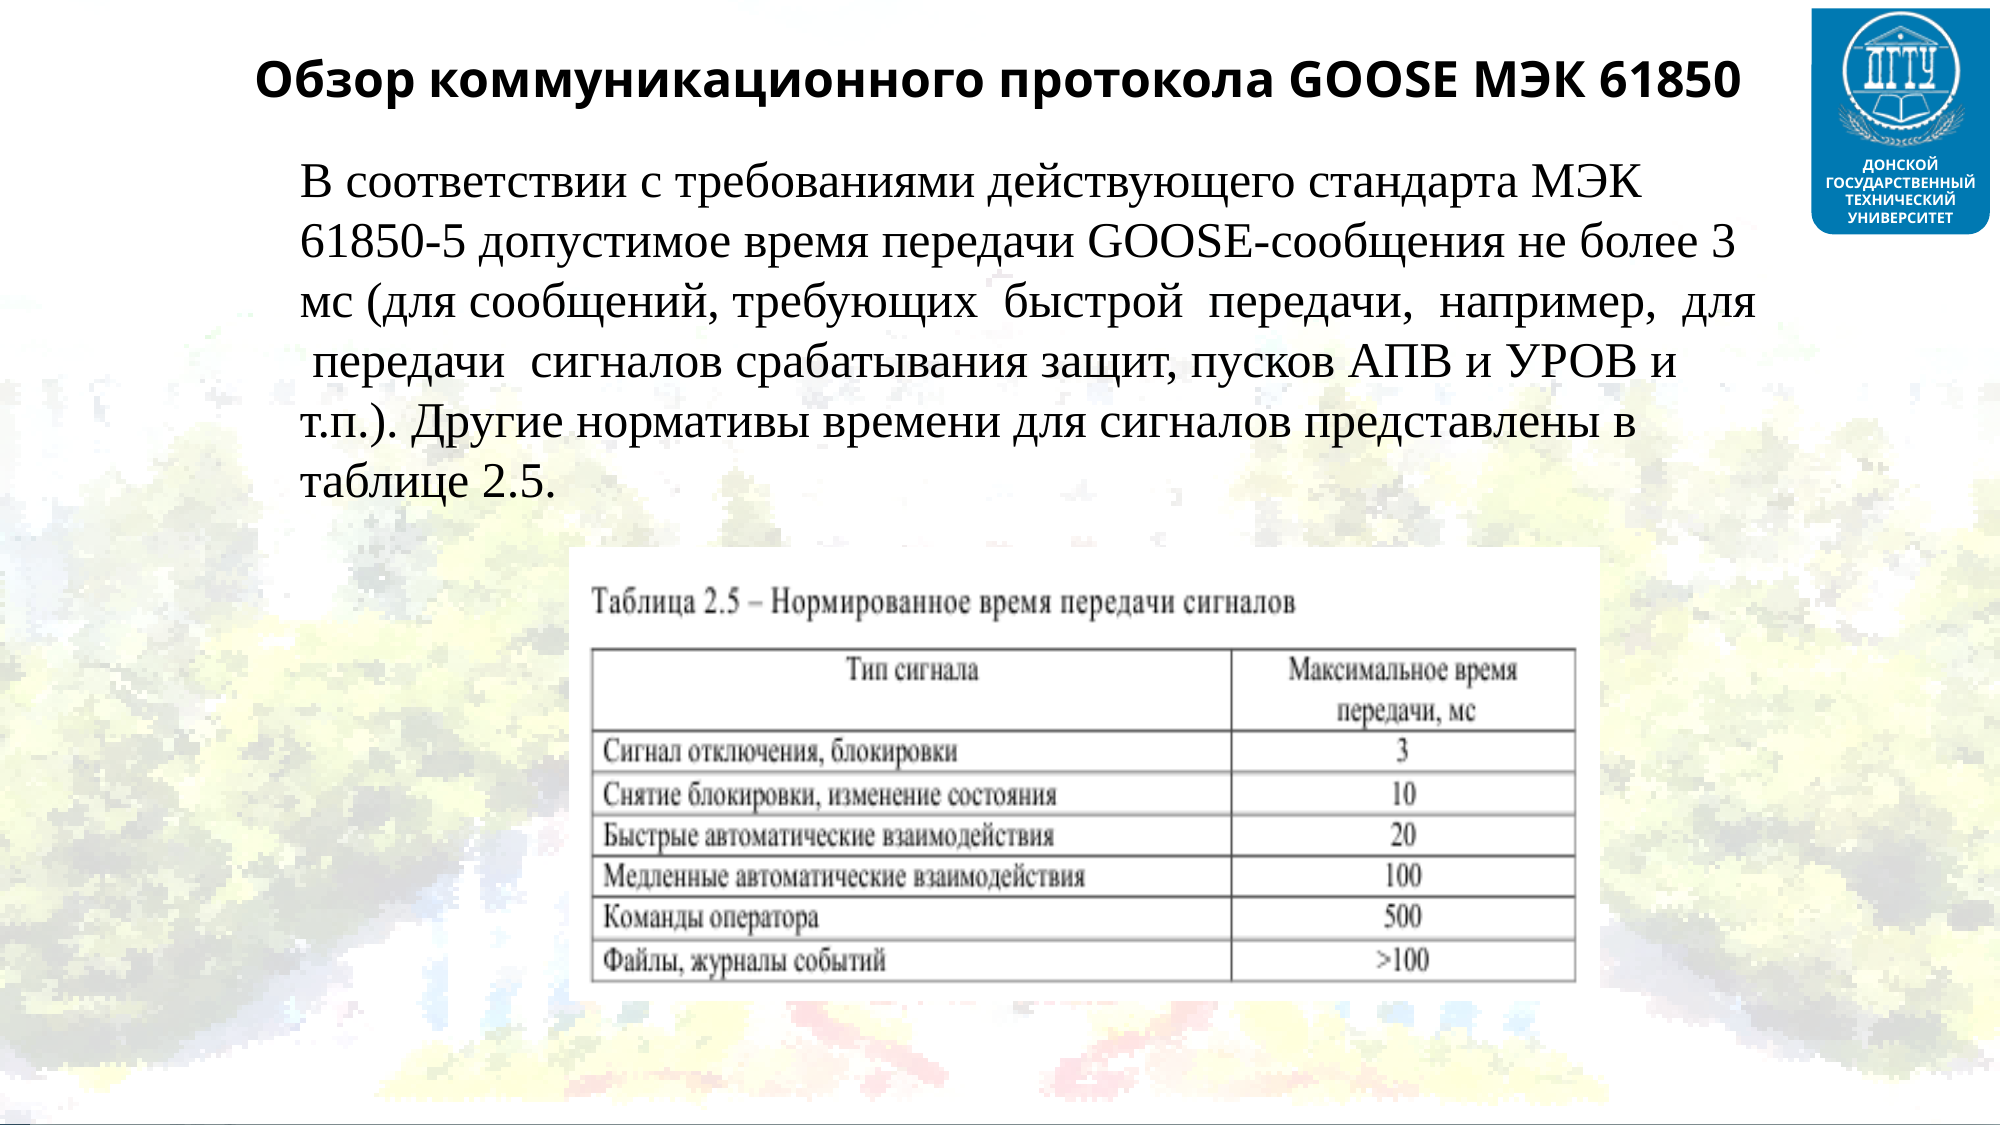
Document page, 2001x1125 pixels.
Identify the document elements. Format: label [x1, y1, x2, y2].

picture [0, 0, 2000, 1125]
text_box [1801, 8, 2000, 236]
